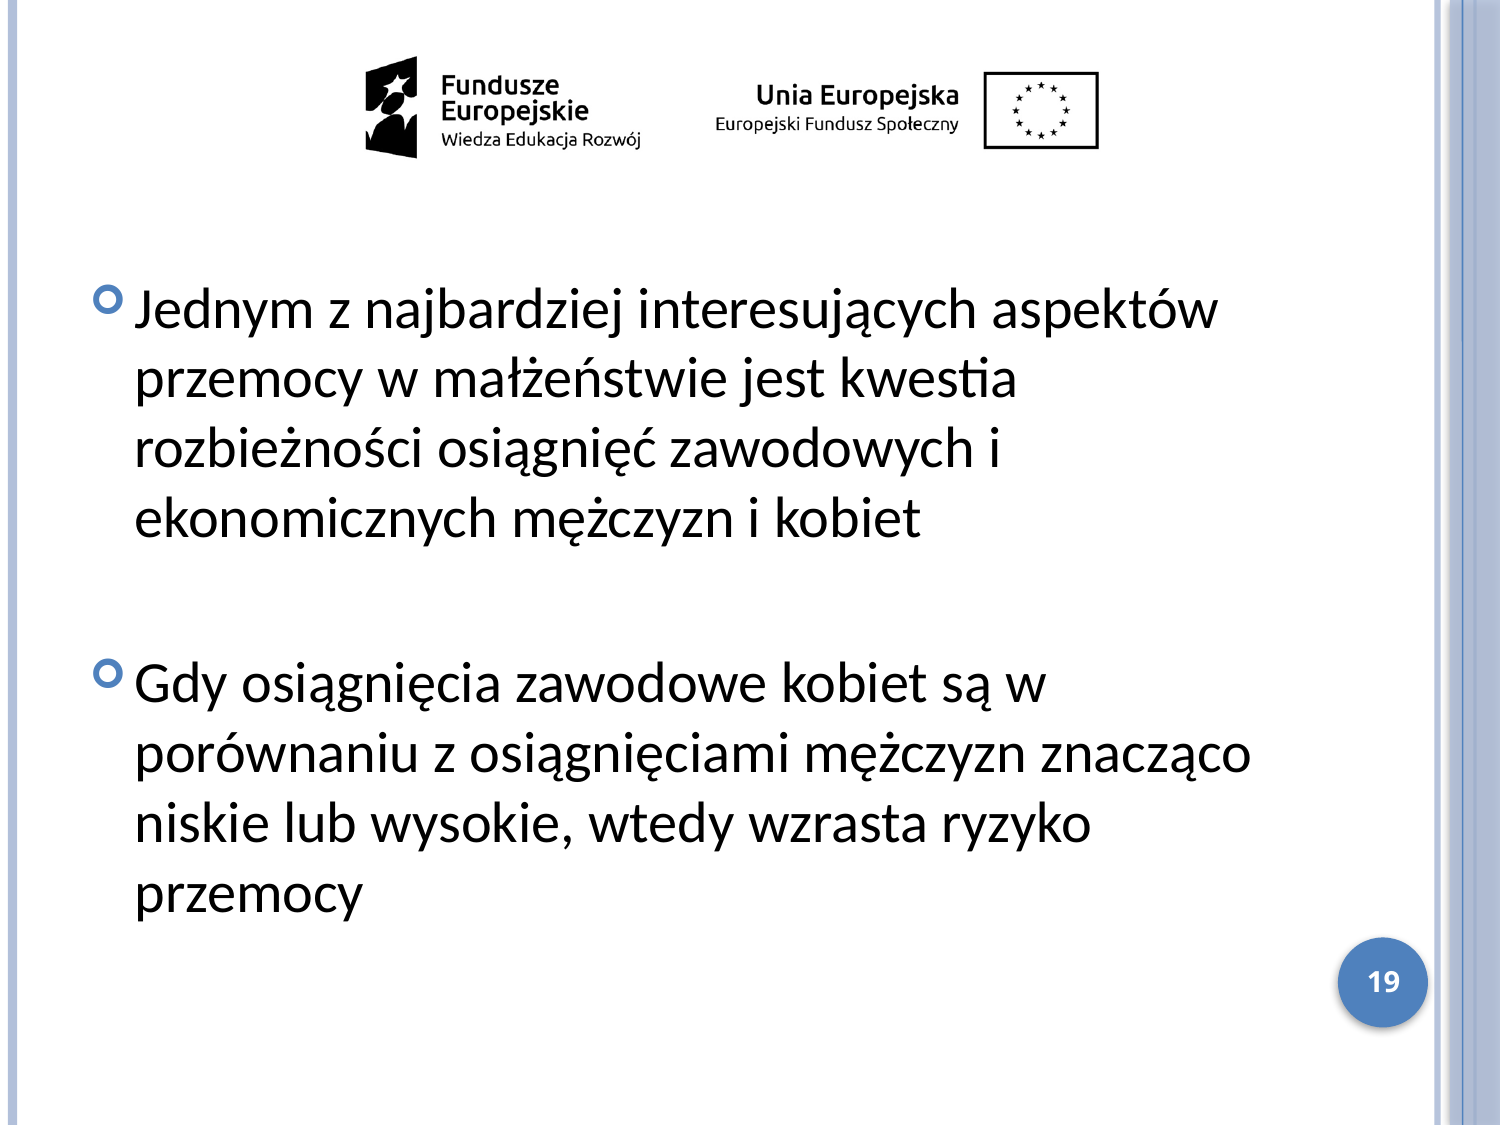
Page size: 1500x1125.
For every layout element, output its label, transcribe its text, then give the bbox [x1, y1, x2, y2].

list Jednym z najbardziej interesujących aspektów przemocy w małżeństwie jest kwestia rozbieżności osiągnięć zawodowych i ekonomicznych mężczyzn i kobiet Gdy osiągnięcia zawodowe kobiet są w porównaniu z osiągnięciami mężczyzn znacząco niskie lub wysokie, wtedy wzrasta ryzyko przemocy [75, 262, 1300, 1062]
slide_number 19 [1333, 940, 1434, 1027]
picture [340, 30, 1124, 184]
